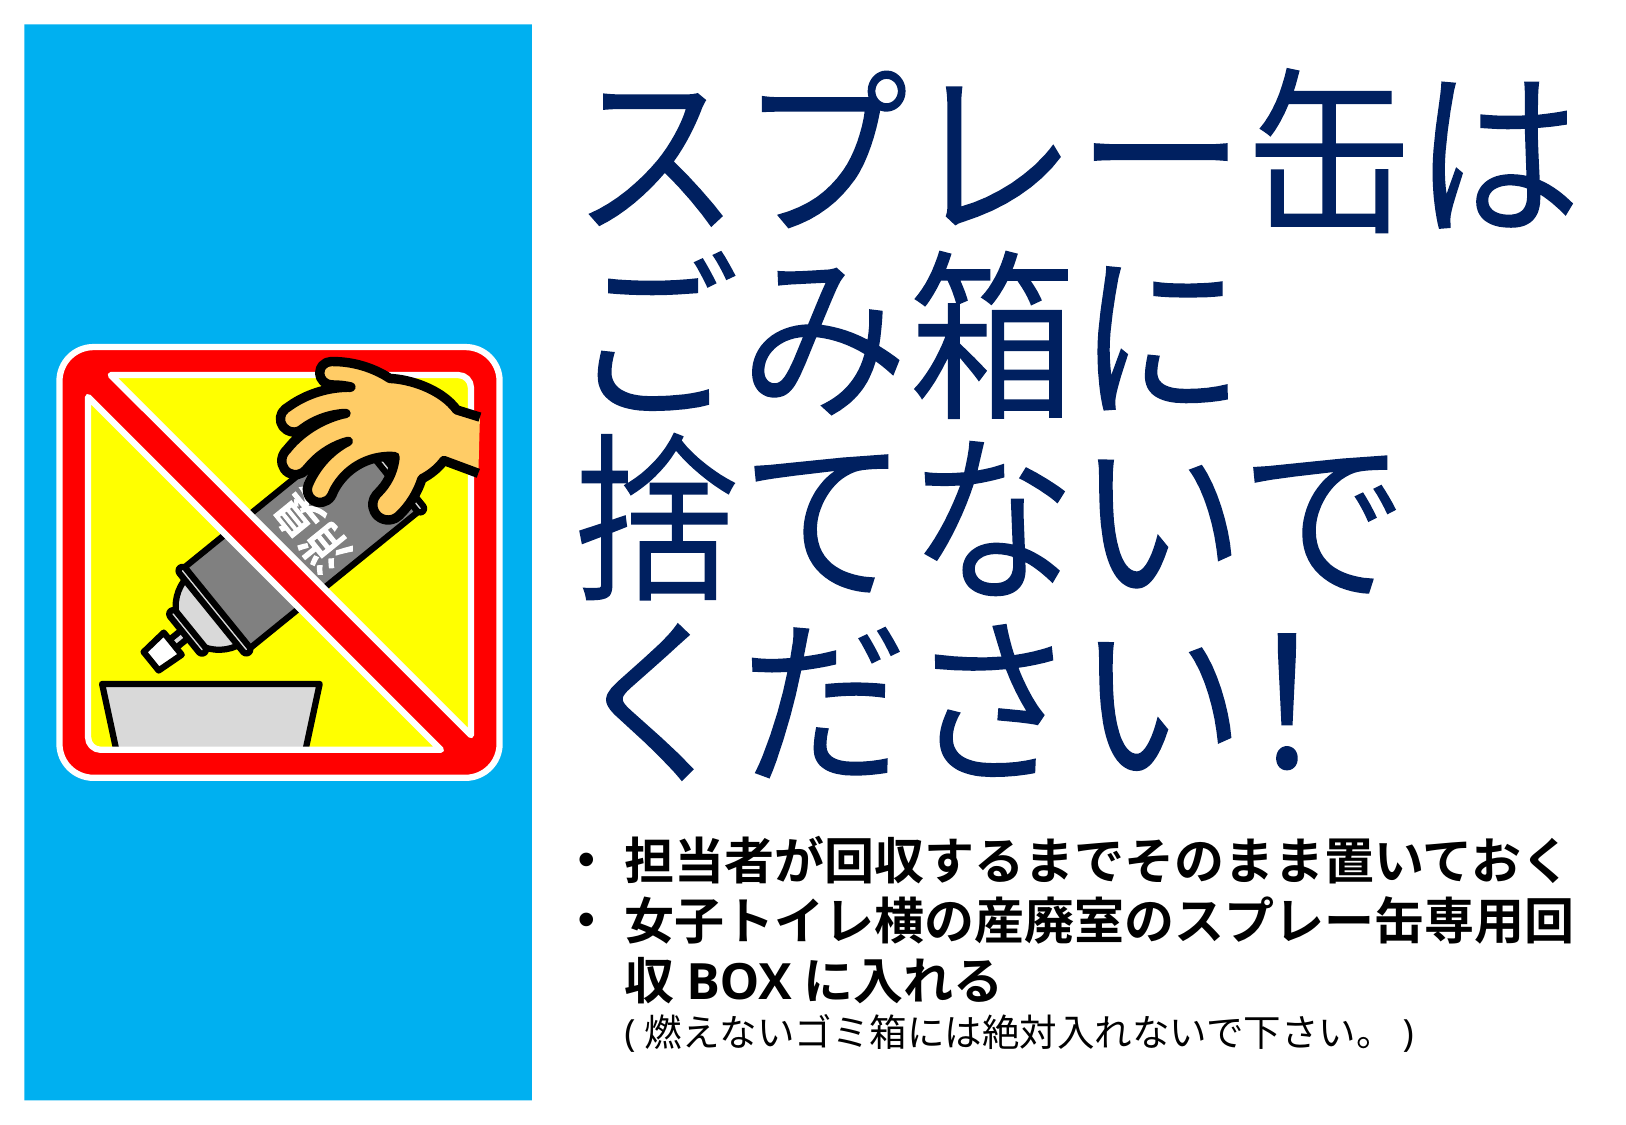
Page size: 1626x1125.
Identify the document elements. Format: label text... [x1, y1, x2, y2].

text_box 担当者が回収するまでそのまま置いておく 女子トイレ横の産廃室のスプレー缶専用回収BOXに入れる (燃えないゴミ箱には絶対入れないで下さい。) [562, 821, 1601, 1062]
text_box [22, 22, 534, 1103]
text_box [59, 346, 500, 779]
